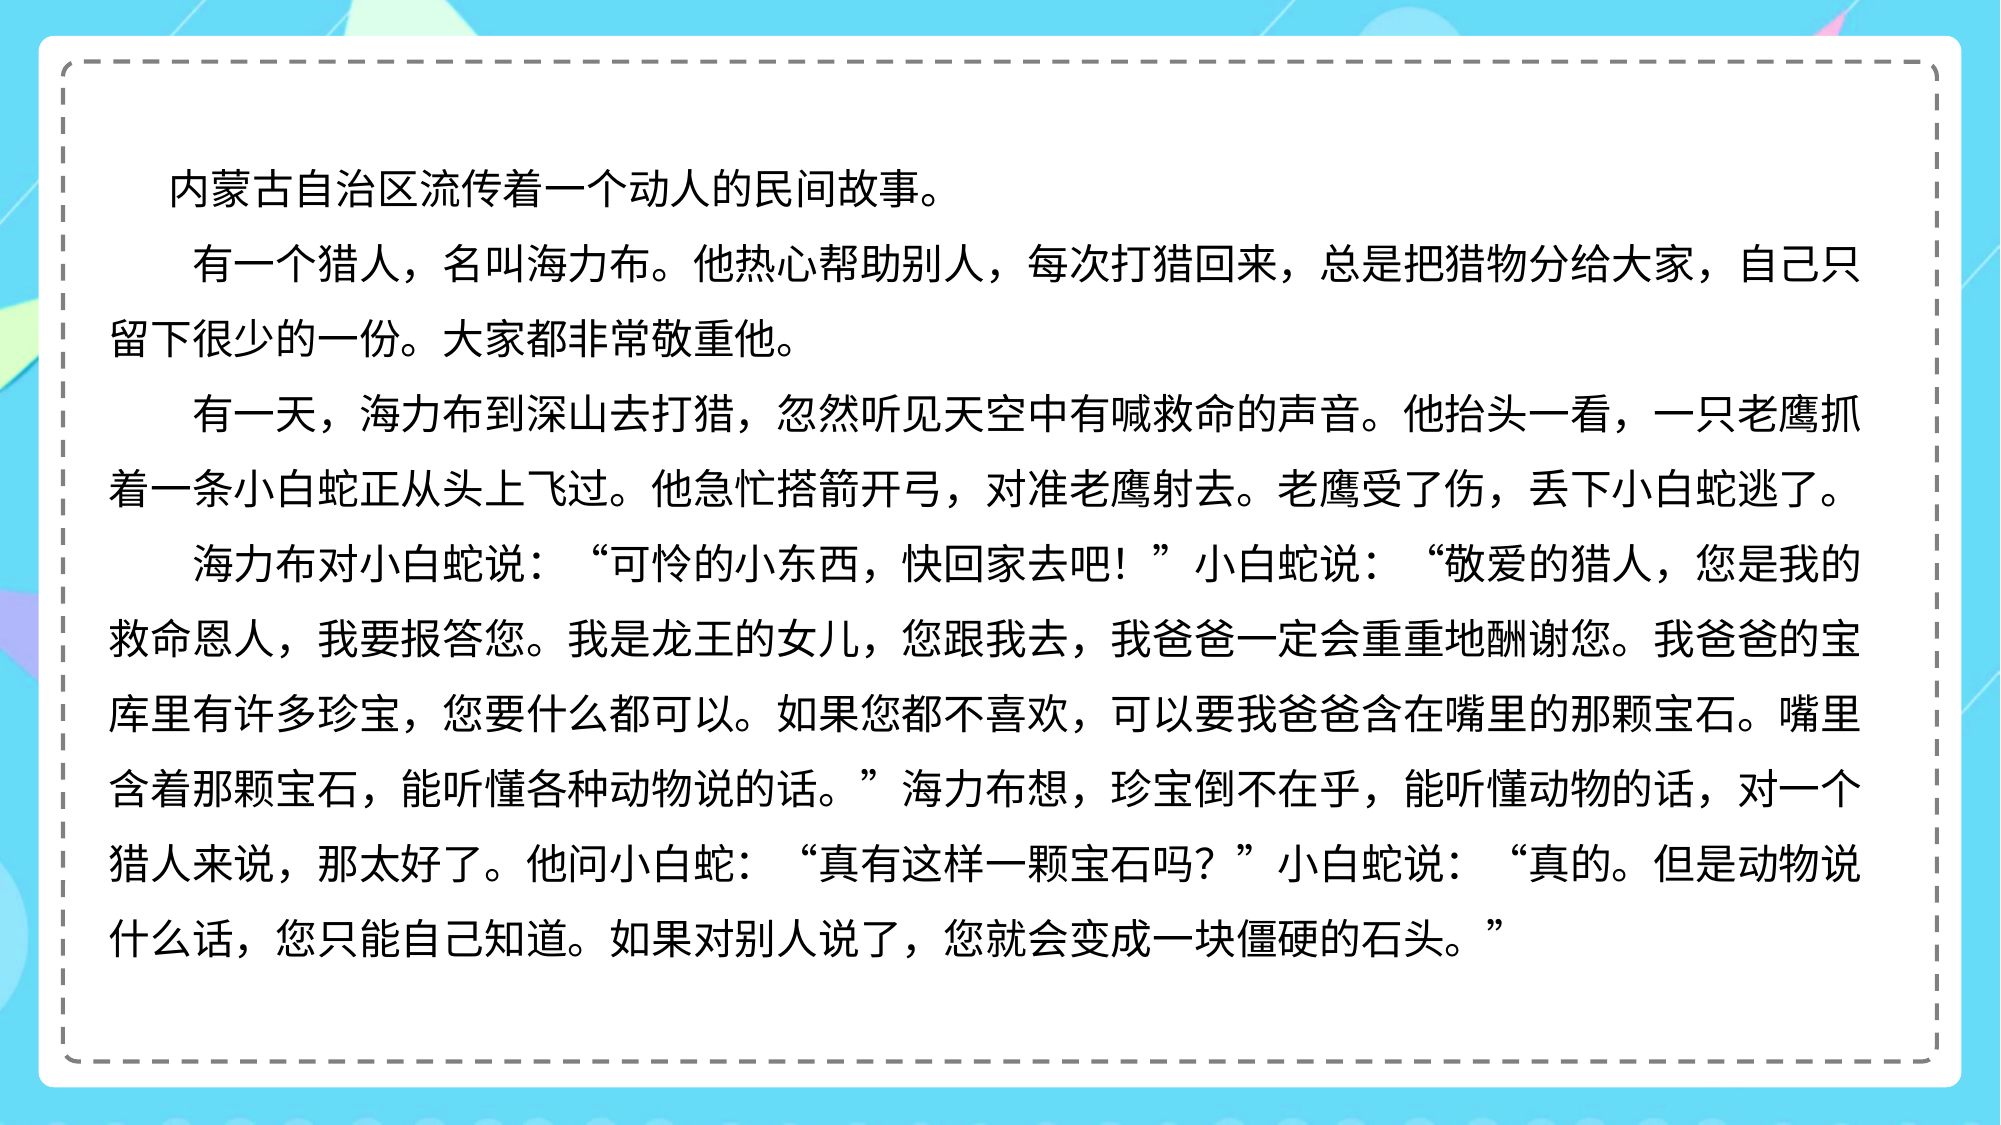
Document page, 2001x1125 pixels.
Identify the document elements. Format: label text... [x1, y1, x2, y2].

picture [0, 0, 2000, 1125]
text_box 内蒙古自治区流传着一个动人的民间故事。 有一个猎人，名叫海力布。他热心帮助别人，每次打猎回来，总是把猎物分给大家，自己只留下很少的一份。大家都非常敬重他。 有一天，海力布到深山去打猎，忽然听见天空中有喊救命的声音。他抬头一看，一只老鹰抓着一条小白蛇正从头上飞过。他急忙搭箭开弓，对准老鹰射去。老鹰受了伤，丢下小白蛇逃了。 海力布对小白蛇说：“可怜的小东西，快回家去吧！”小白蛇说：“敬爱的猎人，您是我的救命恩人，我要报答您。我是龙王的女儿，您跟我去，我爸爸一定会重重地酬谢您。我爸爸的宝库里有许多珍宝，您要什么都可以。如果您都不喜欢，可以要我爸爸含在嘴里的那颗宝石。嘴里含着那颗宝石，能听懂各种动物说的话。”海力布想，珍宝倒不在乎，能听懂动物的话，对一个猎人来说，那太好了。他问小白蛇：“真有这样一颗宝石吗？”小白蛇说：“真的。但是动物说什么话，您只能自己知道。如果对别人说了，您就会变成一块僵硬的石头。” [93, 130, 1905, 971]
